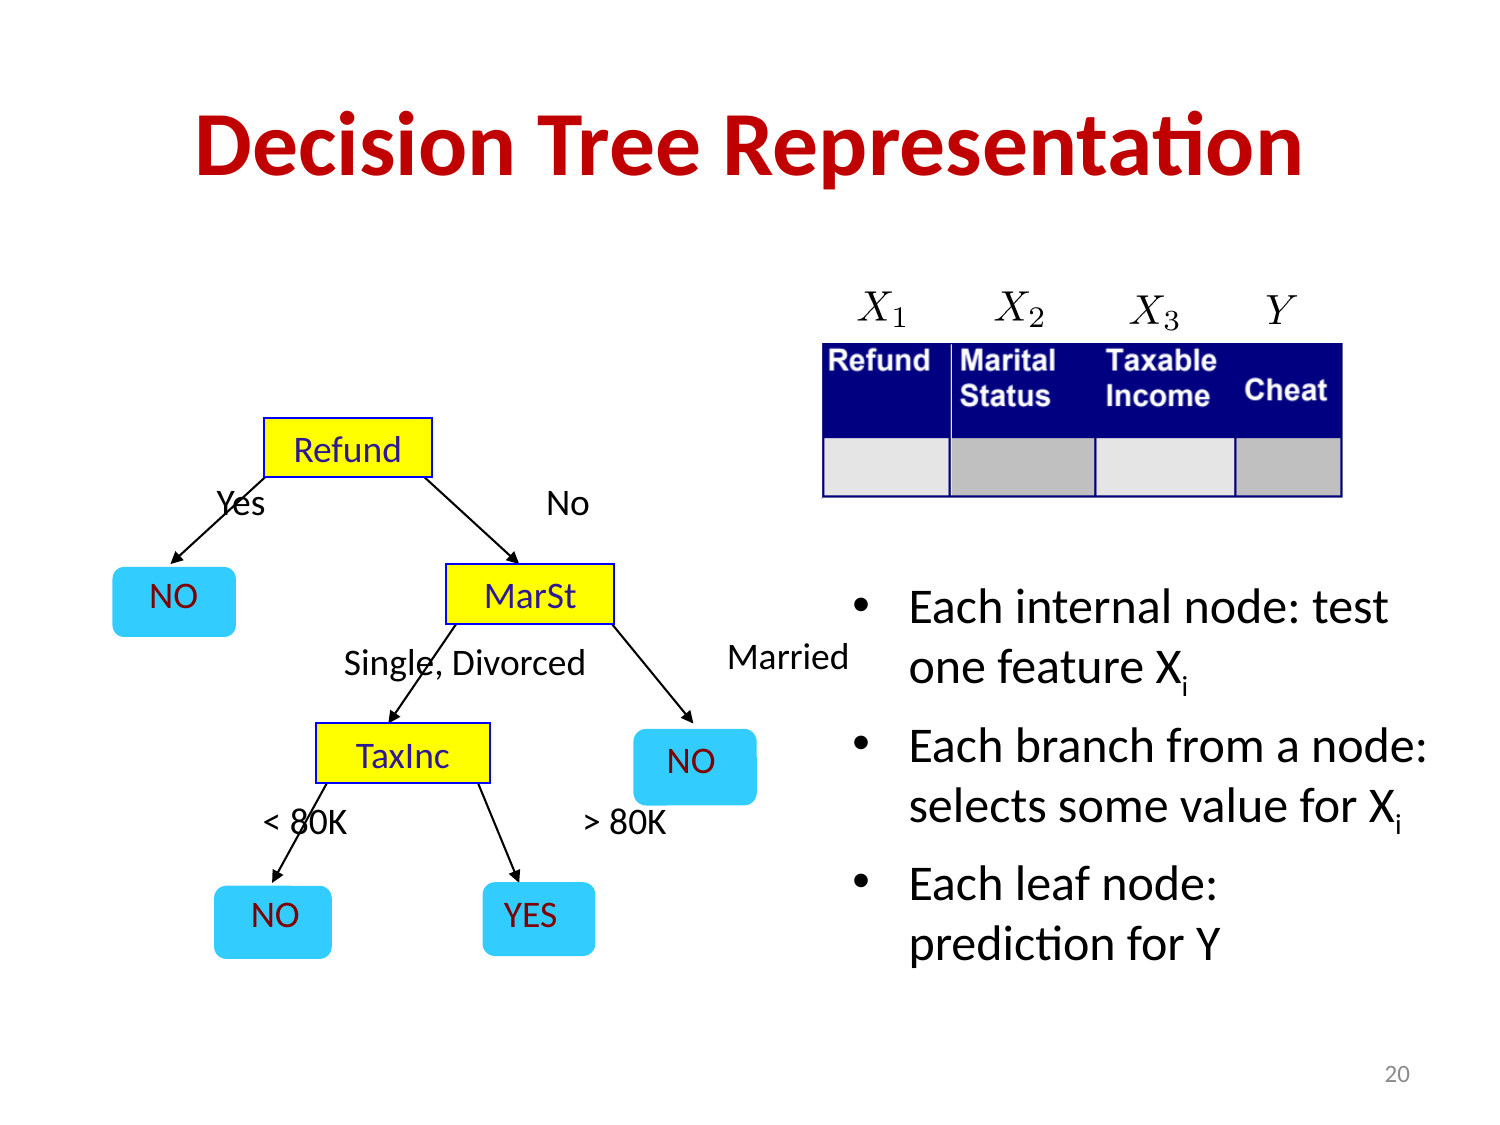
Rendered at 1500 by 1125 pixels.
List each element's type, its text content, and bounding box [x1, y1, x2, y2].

text_box Each internal node: test one feature Xi Each branch from a node: selects some value for Xi Each leaf node: prediction for Y [837, 496, 1450, 884]
slide_number 20 [1074, 1042, 1425, 1103]
picture [1124, 290, 1180, 334]
picture [1262, 290, 1301, 325]
title Decision Tree Representation [75, 45, 1425, 233]
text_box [812, 342, 1361, 515]
picture [853, 287, 909, 330]
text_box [112, 417, 813, 960]
picture [990, 287, 1045, 330]
